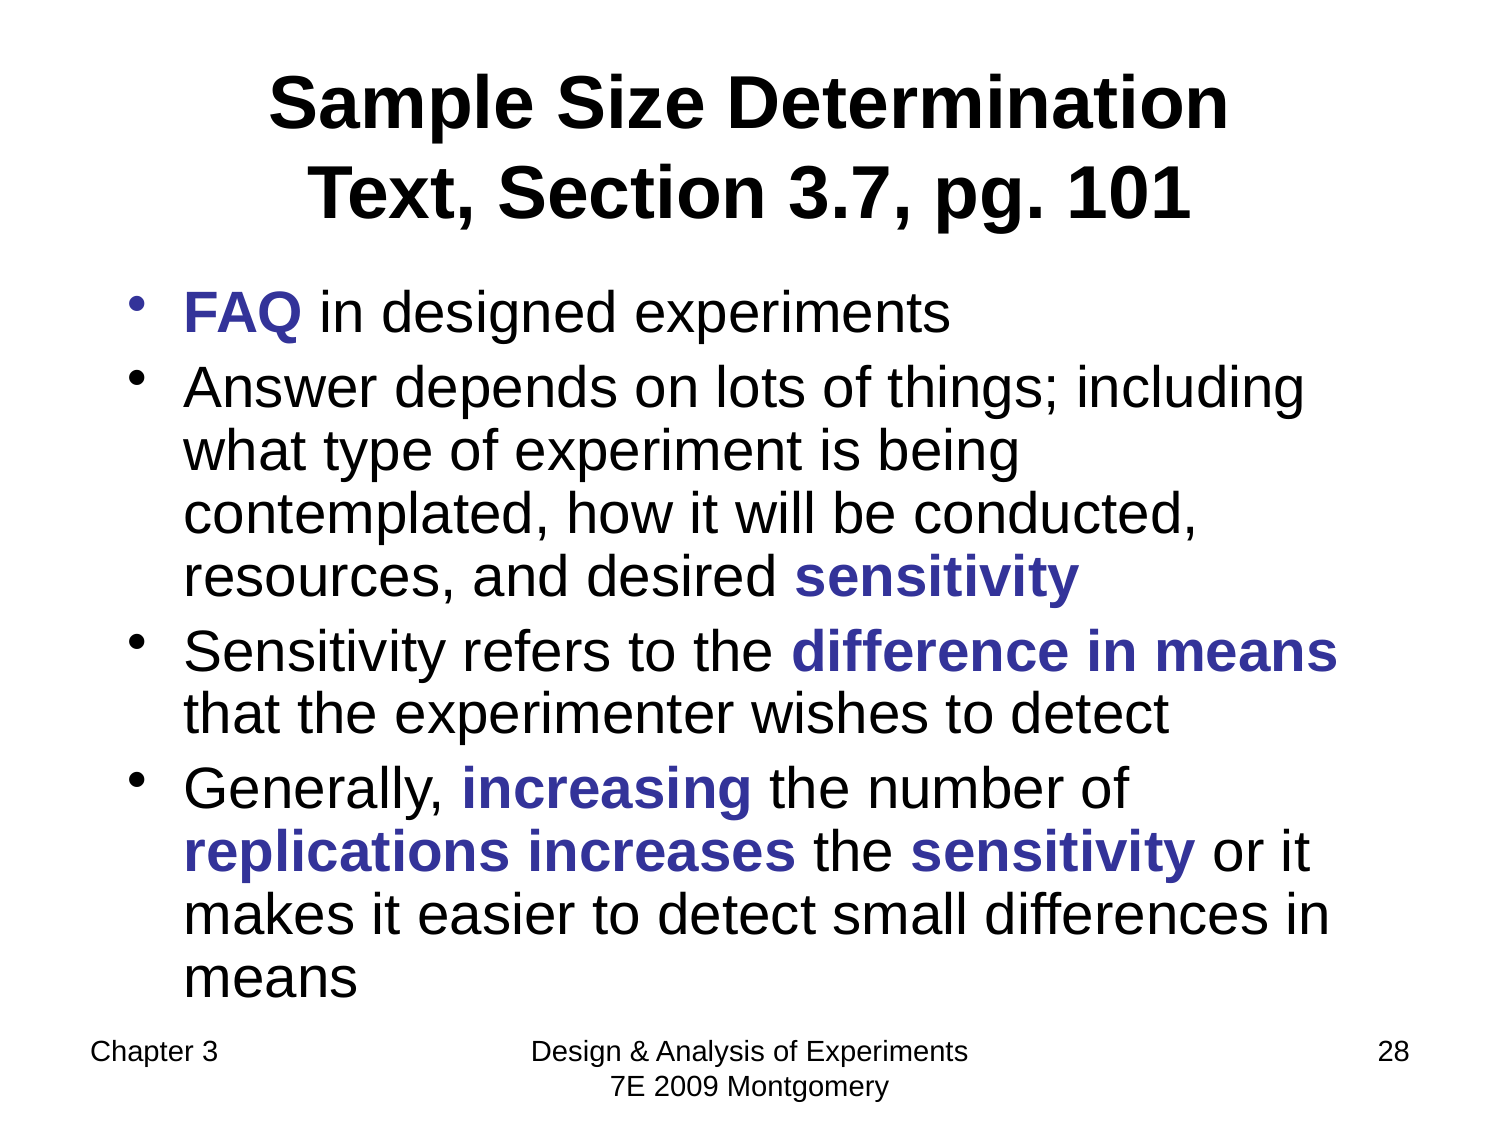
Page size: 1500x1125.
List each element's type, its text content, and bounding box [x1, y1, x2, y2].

slide_number Chapter 3 [74, 1024, 426, 1103]
list FAQ in designed experiments Answer depends on lots of things; including what type of experiment is being contemplated, how it will be conducted, resources, and desired sensitivity Sensitivity refers to the difference in means that the experimenter wishes to detect Generally, increasing the number of replications increases the sensitivity or it makes it easier to detect small differences in means [112, 274, 1388, 951]
slide_number 28 [1074, 1024, 1426, 1103]
title Sample Size Determination Text, Section 3.7, pg. 101 [112, 49, 1388, 238]
footer Design & Analysis of Experiments 7E 2009 Montgomery [512, 1024, 988, 1103]
